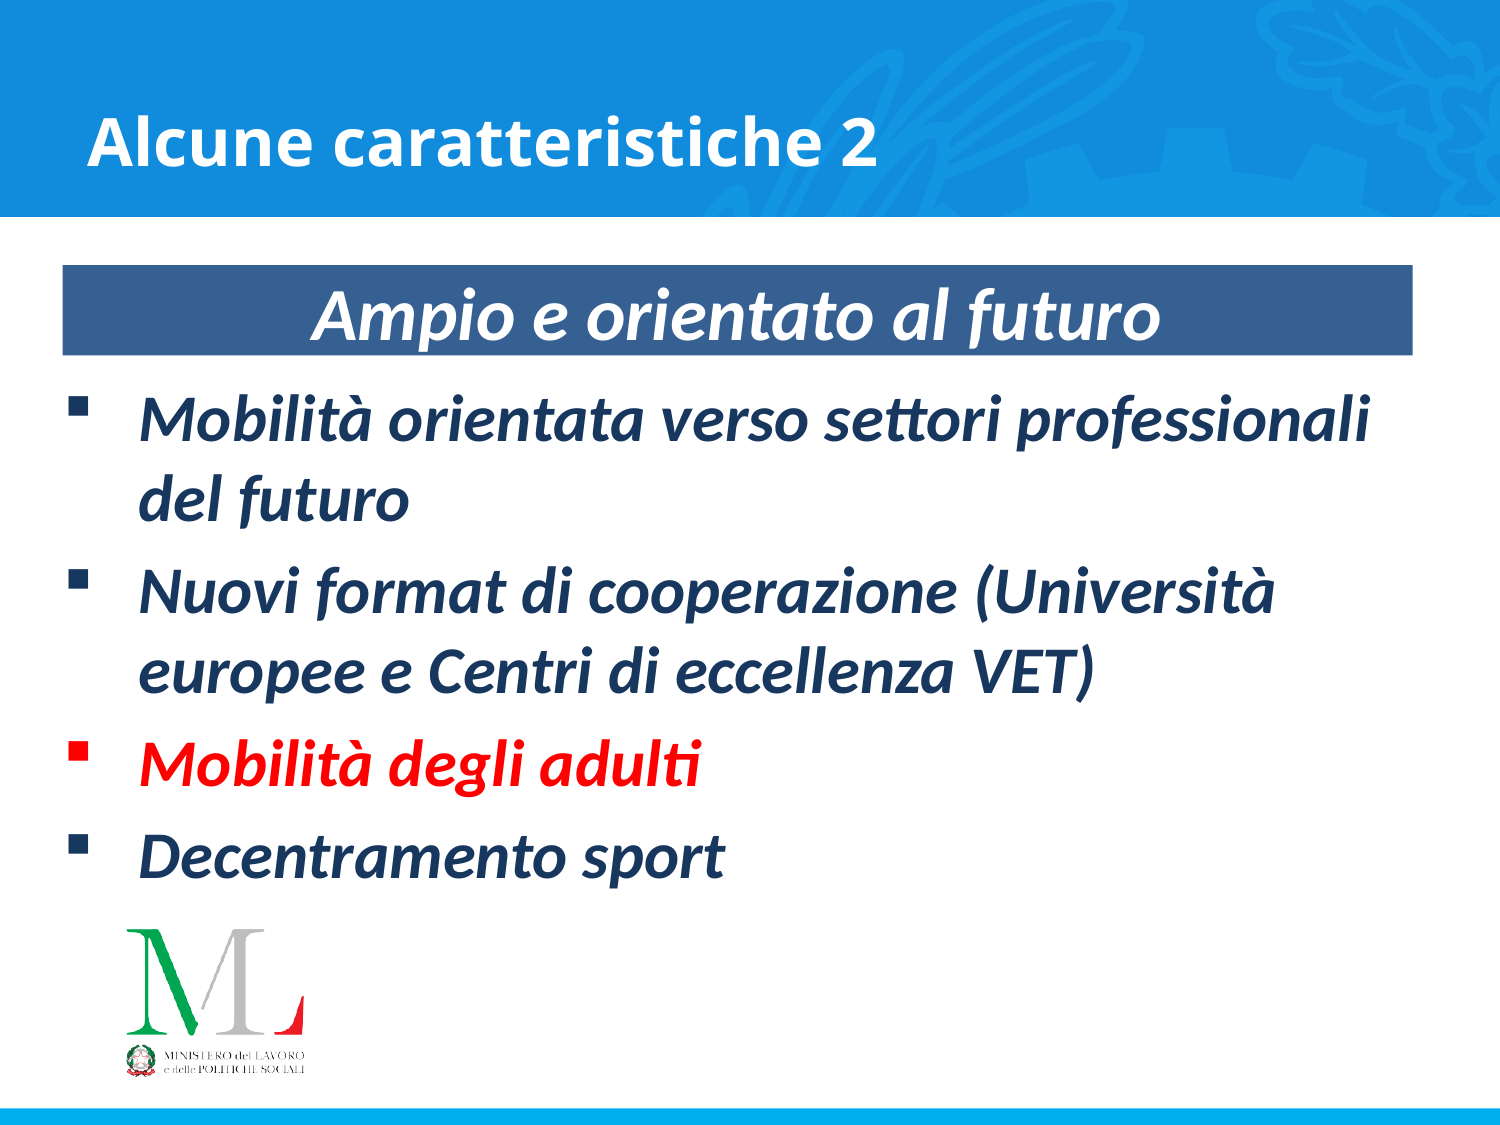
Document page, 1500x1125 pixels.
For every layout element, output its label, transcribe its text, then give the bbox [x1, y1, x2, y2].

text_box Mobilità orientata verso settori professionali del futuro Nuovi format di cooperazione (Università europee e Centri di eccellenza VET) Mobilità degli adulti Decentramento sport [61, 373, 1415, 894]
title Alcune caratteristiche 2 [87, 99, 1414, 181]
picture [0, 0, 1500, 217]
text_box Ampio e orientato al futuro [61, 263, 1415, 357]
picture [126, 929, 304, 1077]
